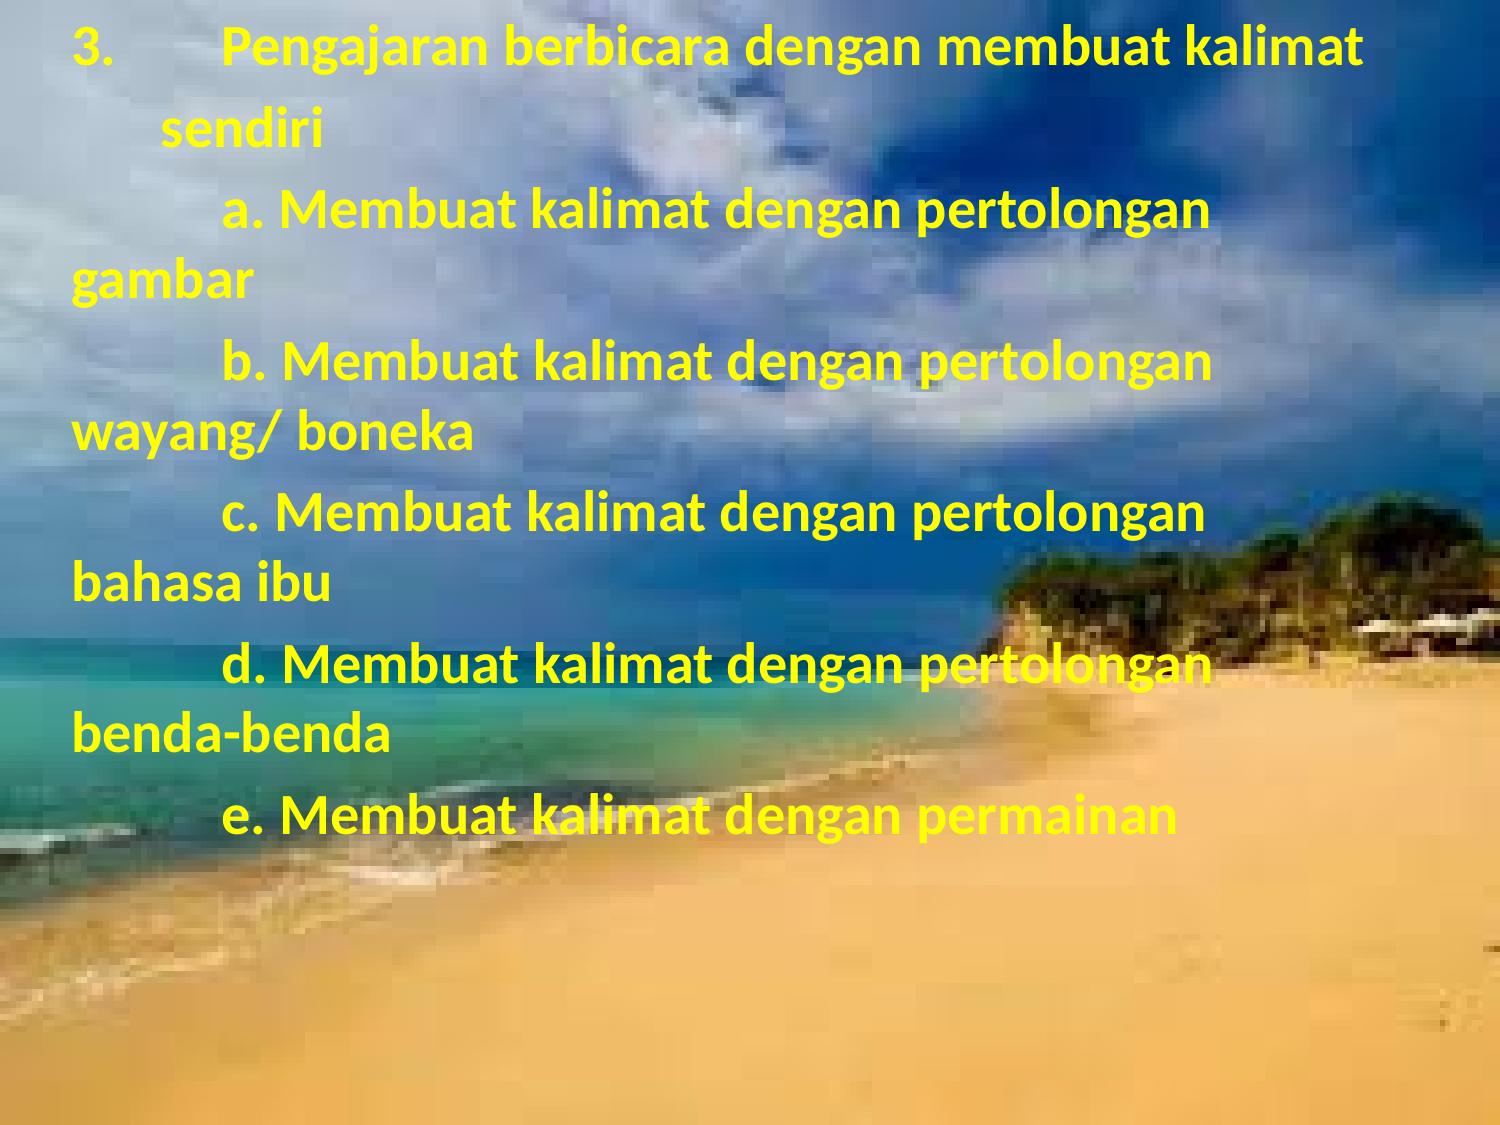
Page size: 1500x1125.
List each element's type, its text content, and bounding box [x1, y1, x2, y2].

list 3. Pengajaran berbicara dengan membuat kalimat sendiri a. Membuat kalimat dengan pertolongan gambar b. Membuat kalimat dengan pertolongan wayang/ boneka c. Membuat kalimat dengan pertolongan bahasa ibu d. Membuat kalimat dengan pertolongan benda-benda e. Membuat kalimat dengan permainan [0, 0, 1500, 1125]
